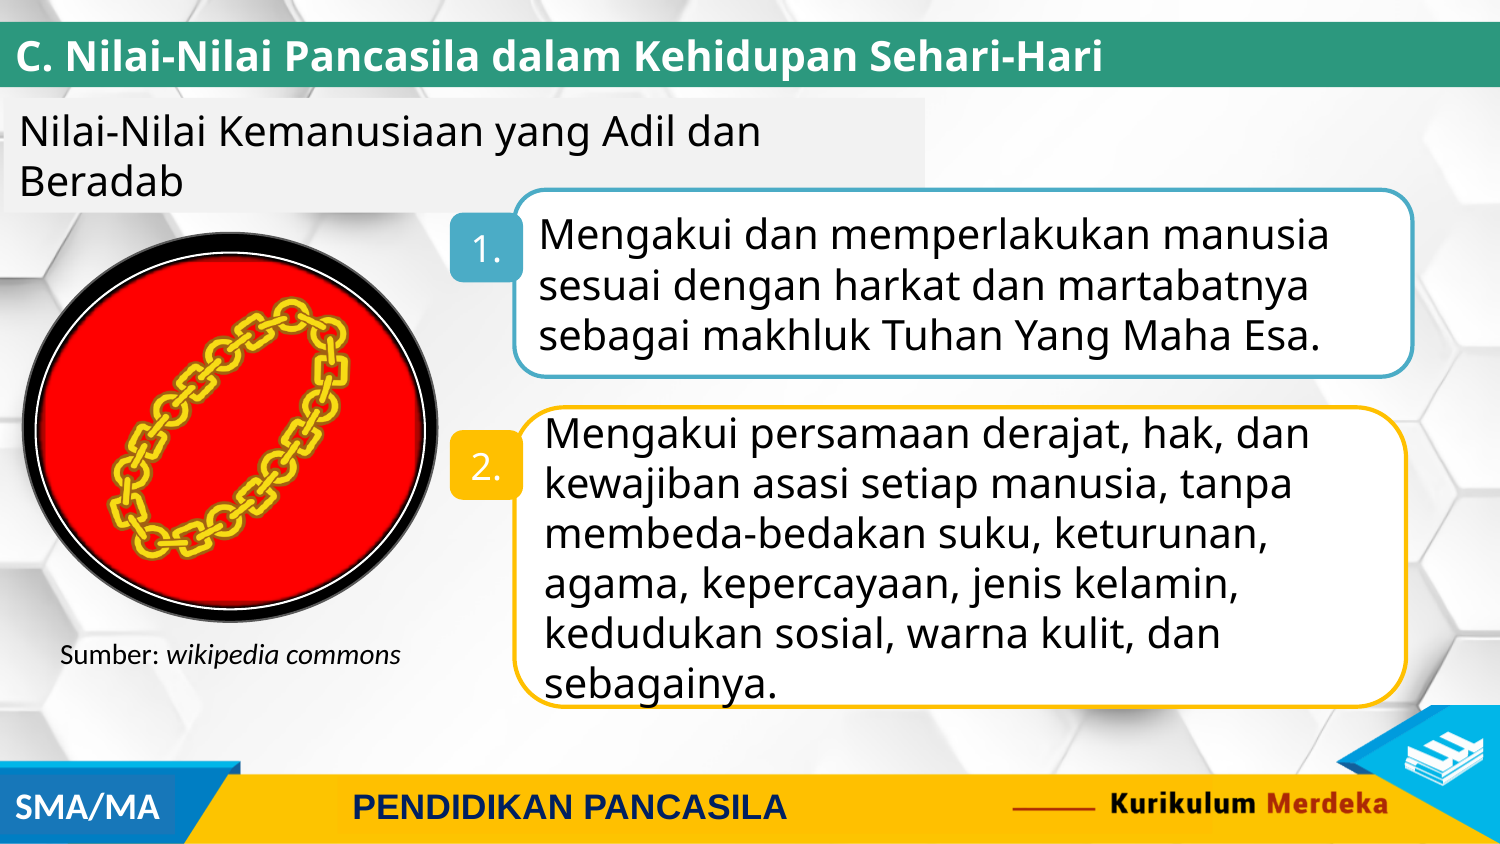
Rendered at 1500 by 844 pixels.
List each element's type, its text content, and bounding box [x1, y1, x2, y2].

text_box 1. [449, 212, 524, 283]
text_box Nilai-Nilai Kemanusiaan yang Adil dan Beradab [3, 97, 925, 213]
picture [0, 89, 1500, 705]
text_box 2. [449, 430, 524, 500]
picture [0, 0, 1500, 20]
text_box Sumber: wikipedia commons [45, 627, 433, 678]
text_box C. Nilai-Nilai Pancasila dalam Kehidupan Sehari-Hari [0, 20, 1500, 89]
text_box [0, 705, 1500, 844]
text_box Mengakui persamaan derajat, hak, dan kewajiban asasi setiap manusia, tanpa membeda-bedakan suku, keturunan, agama, kepercayaan, jenis kelamin, kedudukan sosial, warna kulit, dan sebagainya. [512, 405, 1409, 704]
text_box [35, 252, 425, 610]
text_box Mengakui dan memperlakukan manusia sesuai dengan harkat dan martabatnya sebagai makhluk Tuhan Yang Maha Esa. [512, 187, 1415, 379]
text_box [22, 232, 438, 622]
